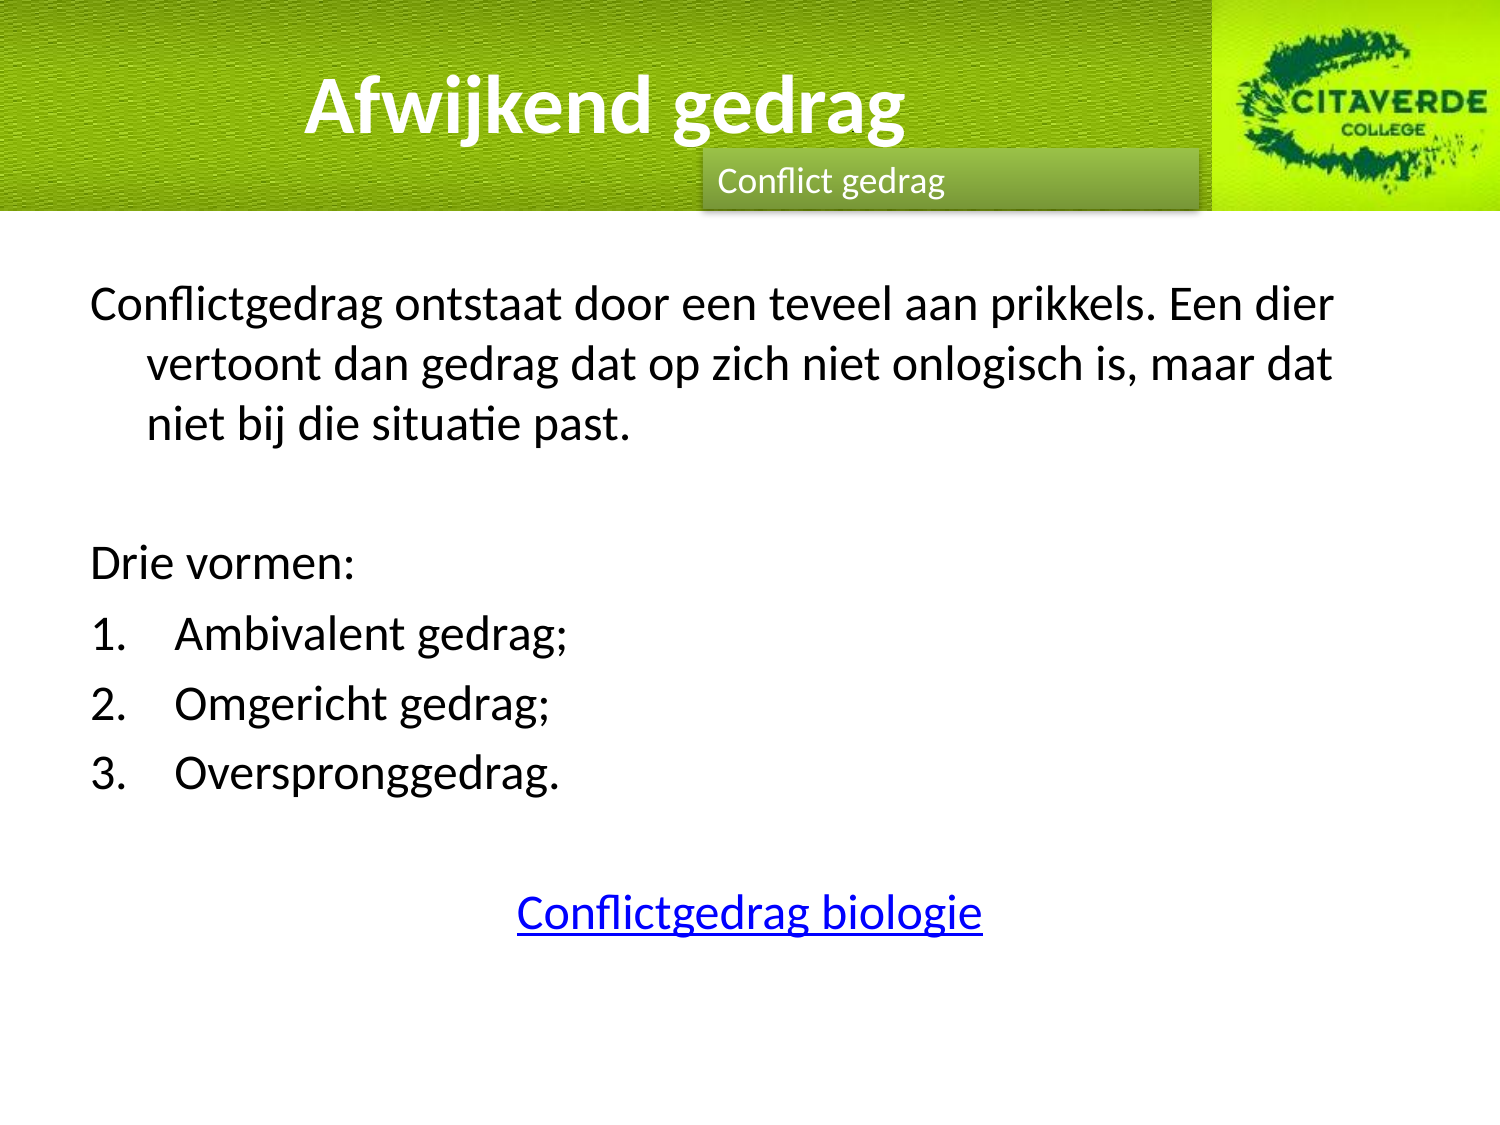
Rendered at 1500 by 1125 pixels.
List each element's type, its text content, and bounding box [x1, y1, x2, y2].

picture [0, 0, 1500, 212]
list Conflictgedrag ontstaat door een teveel aan prikkels. Een dier vertoont dan gedrag dat op zich niet onlogisch is, maar dat niet bij die situatie past. Drie vormen: Ambivalent gedrag; Omgericht gedrag; Overspronggedrag. Conflictgedrag biologie [74, 262, 1426, 1006]
